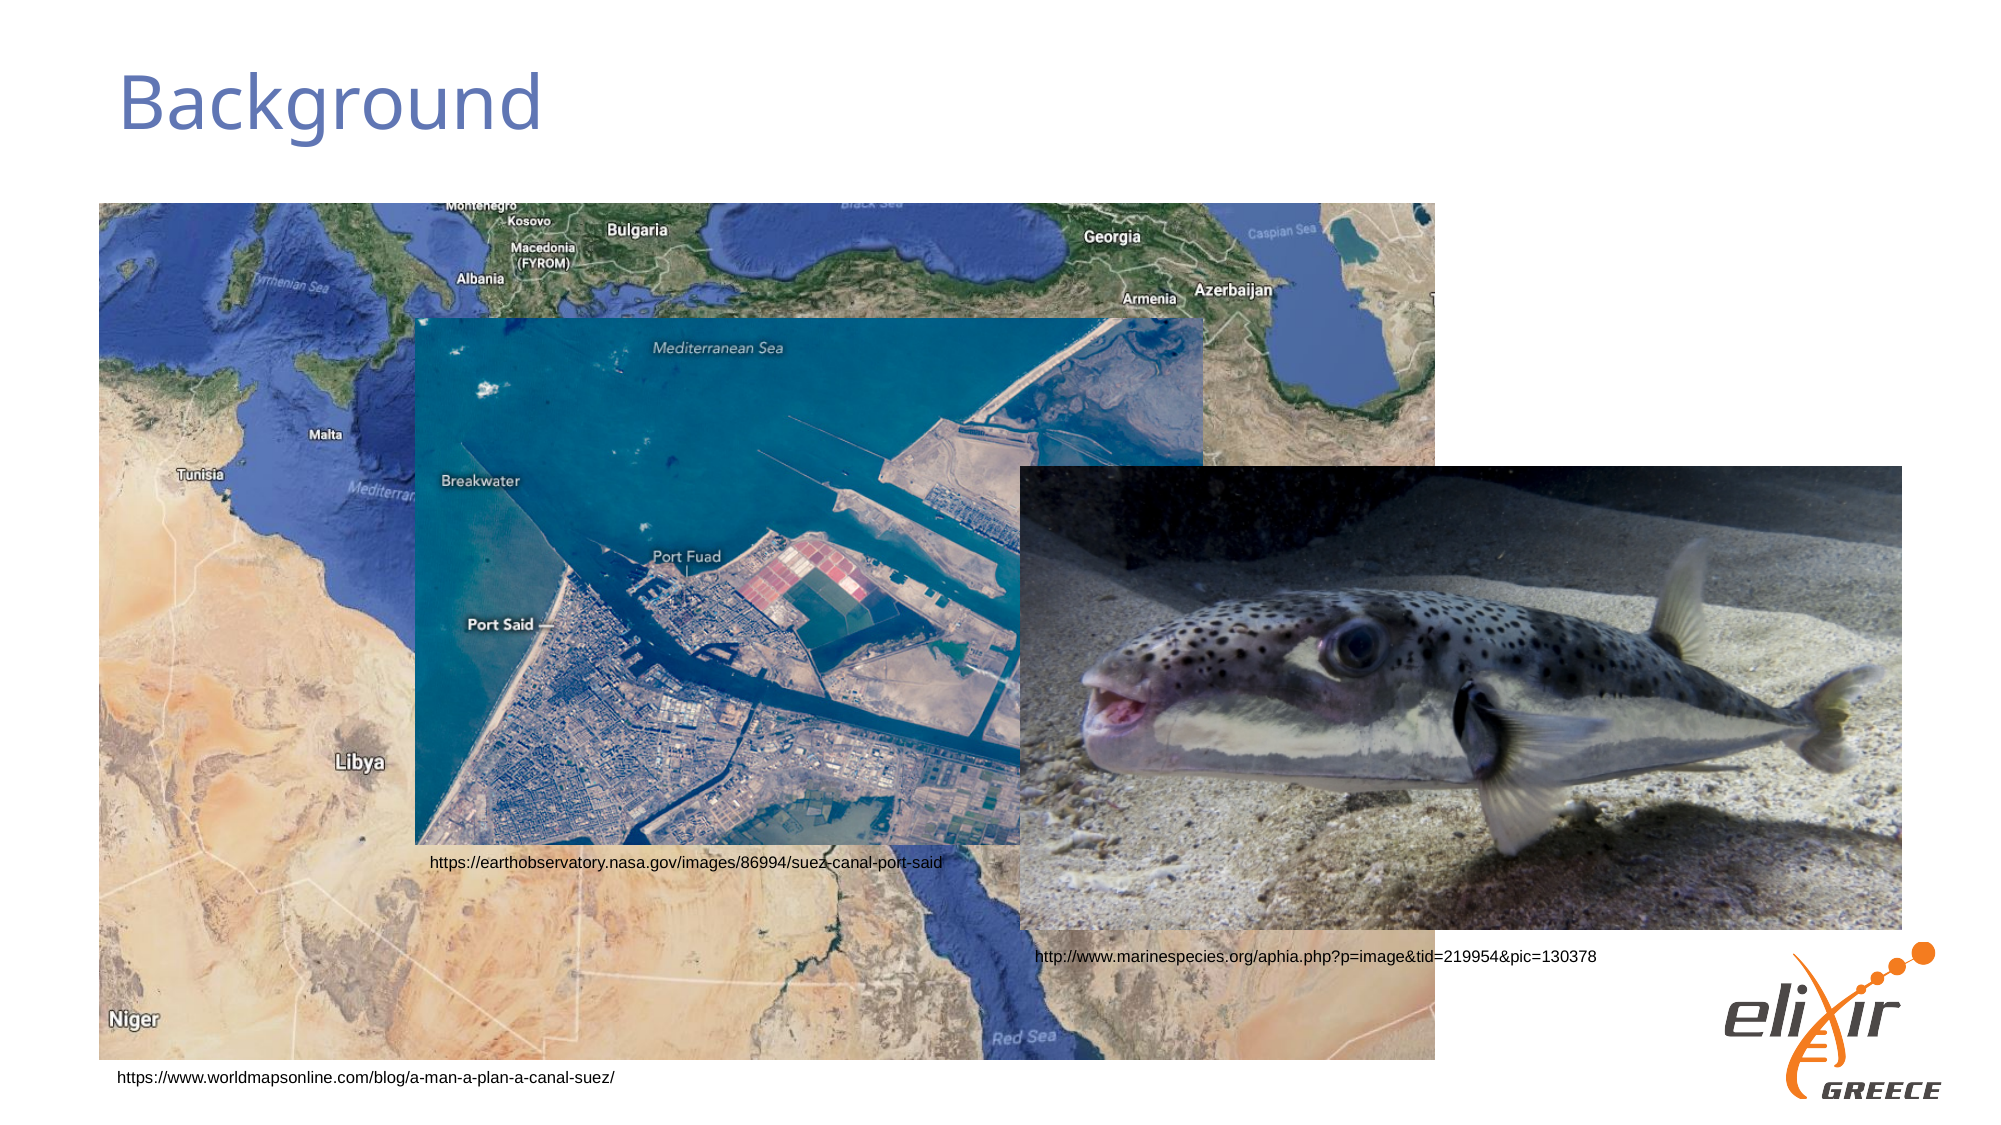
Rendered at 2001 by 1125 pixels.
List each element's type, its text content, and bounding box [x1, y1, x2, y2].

picture [1724, 942, 1942, 1099]
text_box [414, 318, 1231, 880]
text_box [98, 203, 1436, 1095]
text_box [1019, 465, 1902, 975]
title Background [117, 54, 1902, 161]
